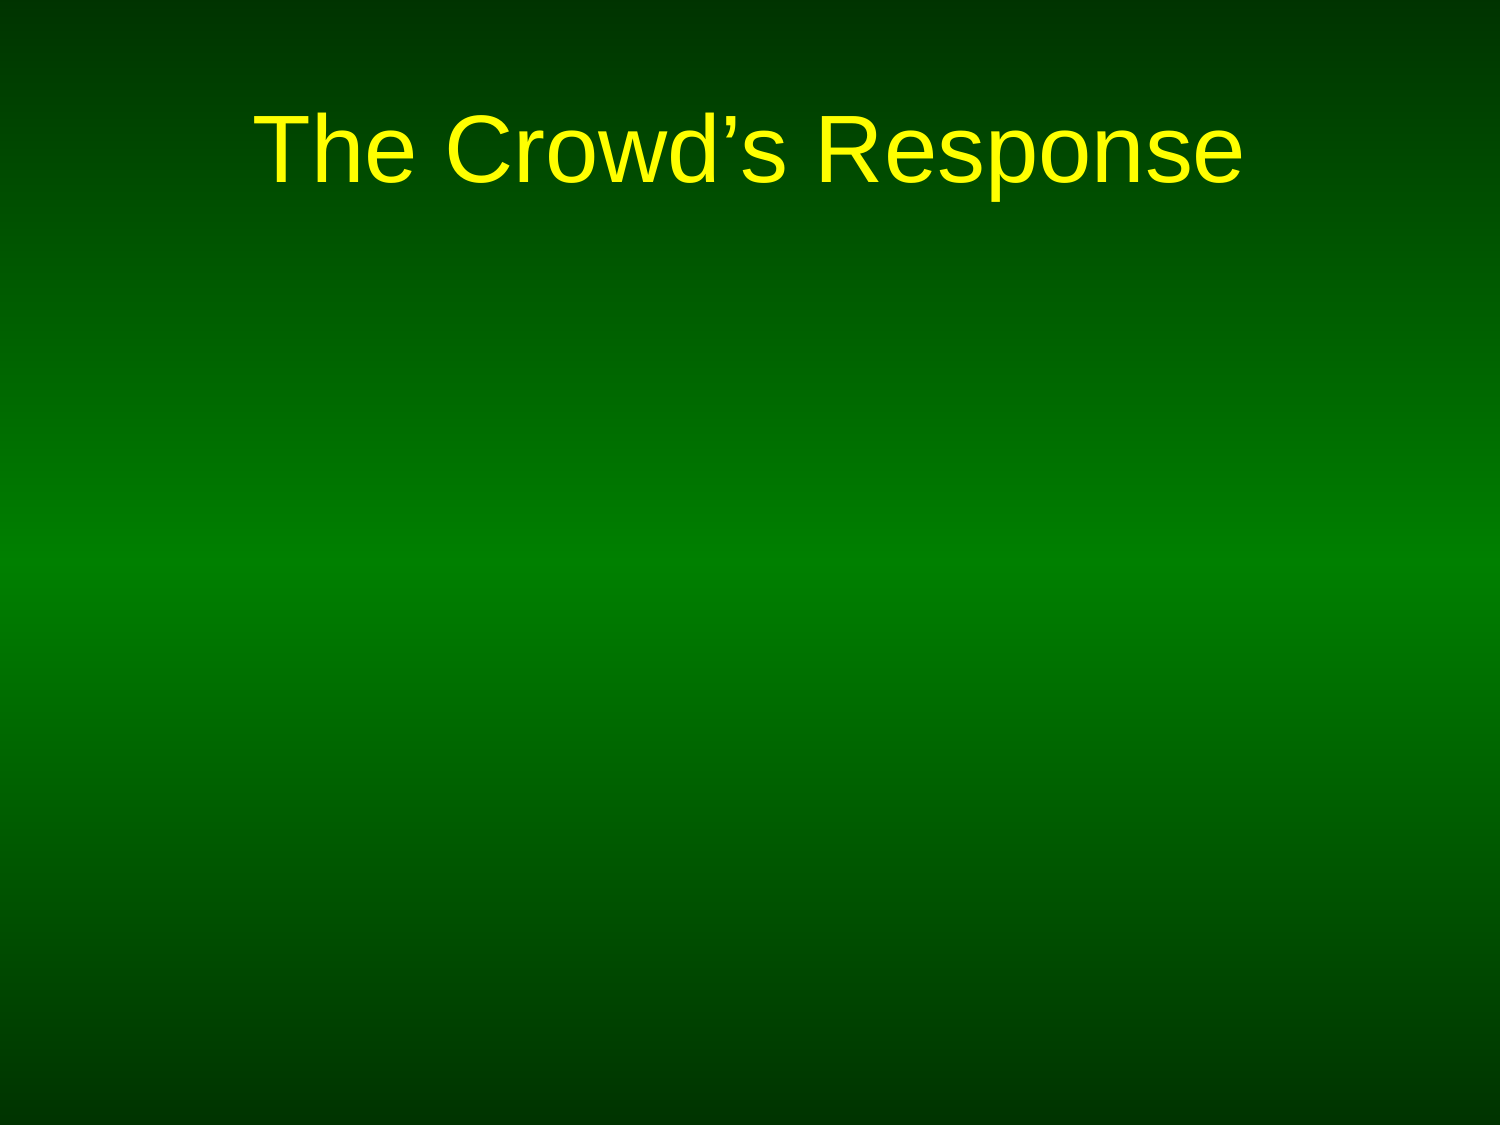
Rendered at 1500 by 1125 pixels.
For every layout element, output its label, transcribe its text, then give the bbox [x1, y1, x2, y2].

title The Crowd’s Response [37, 50, 1463, 238]
